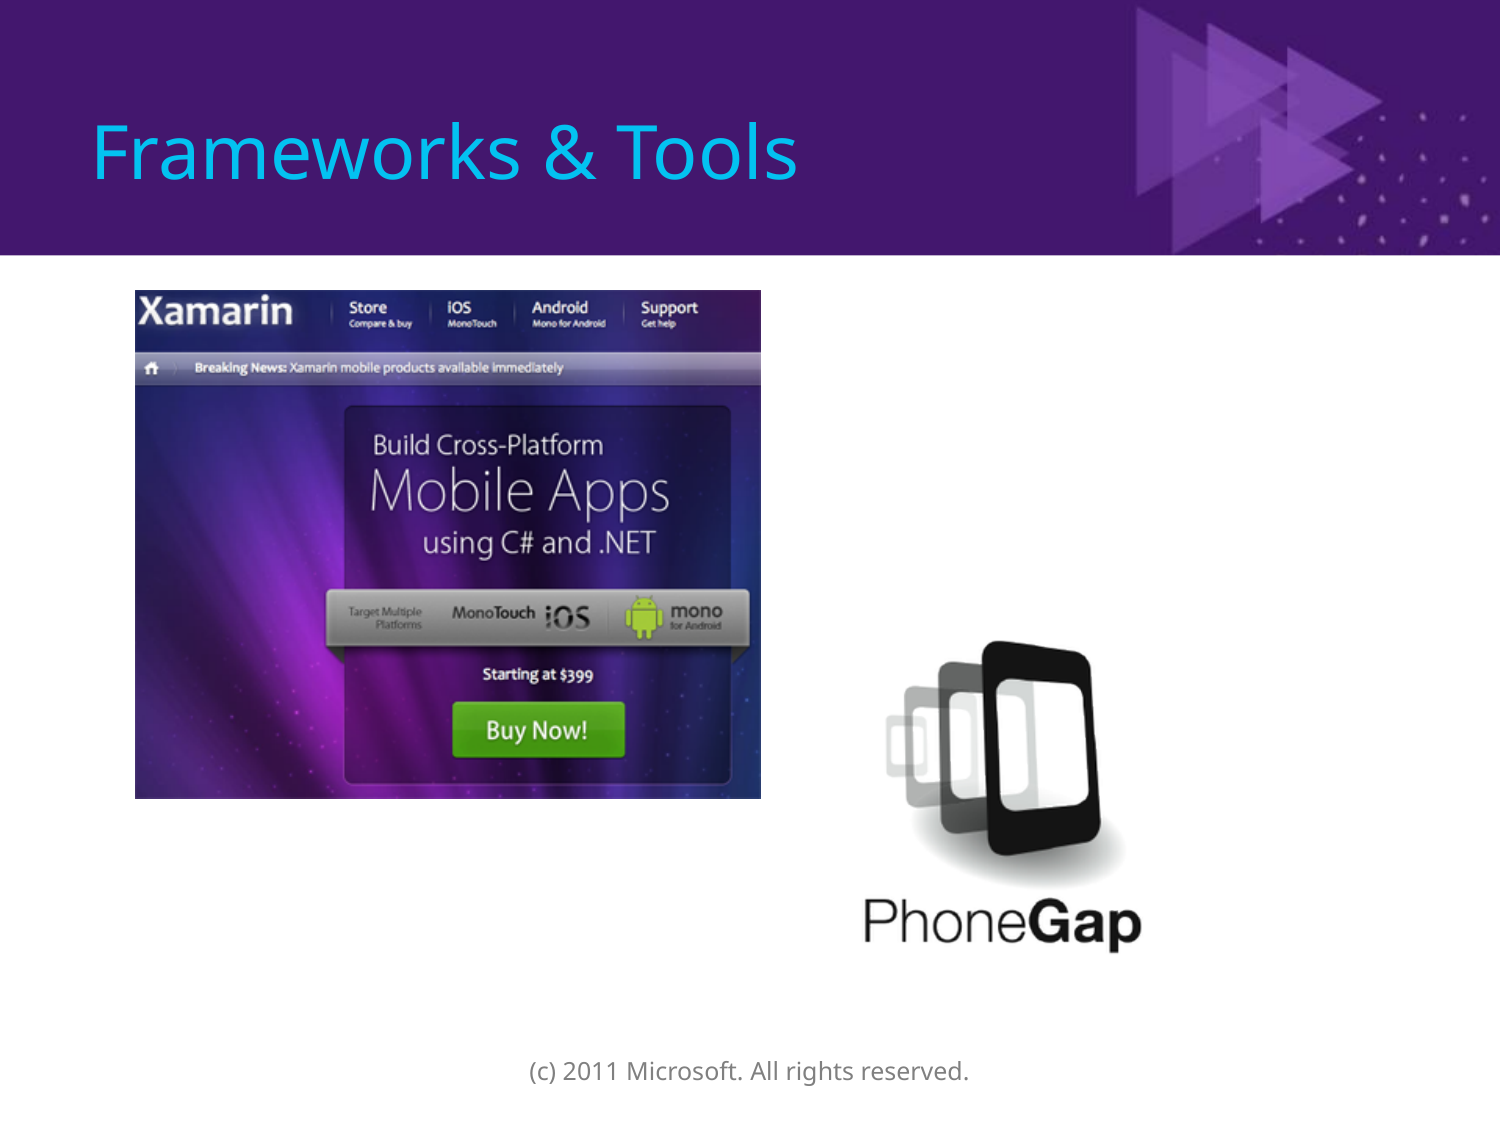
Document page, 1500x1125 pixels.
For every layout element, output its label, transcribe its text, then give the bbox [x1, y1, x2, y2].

picture [0, 0, 1500, 255]
title Frameworks & Tools [75, 56, 1425, 244]
picture [135, 290, 761, 799]
footer (c) 2011 Microsoft. All rights reserved. [512, 1042, 988, 1103]
picture [785, 625, 1236, 972]
